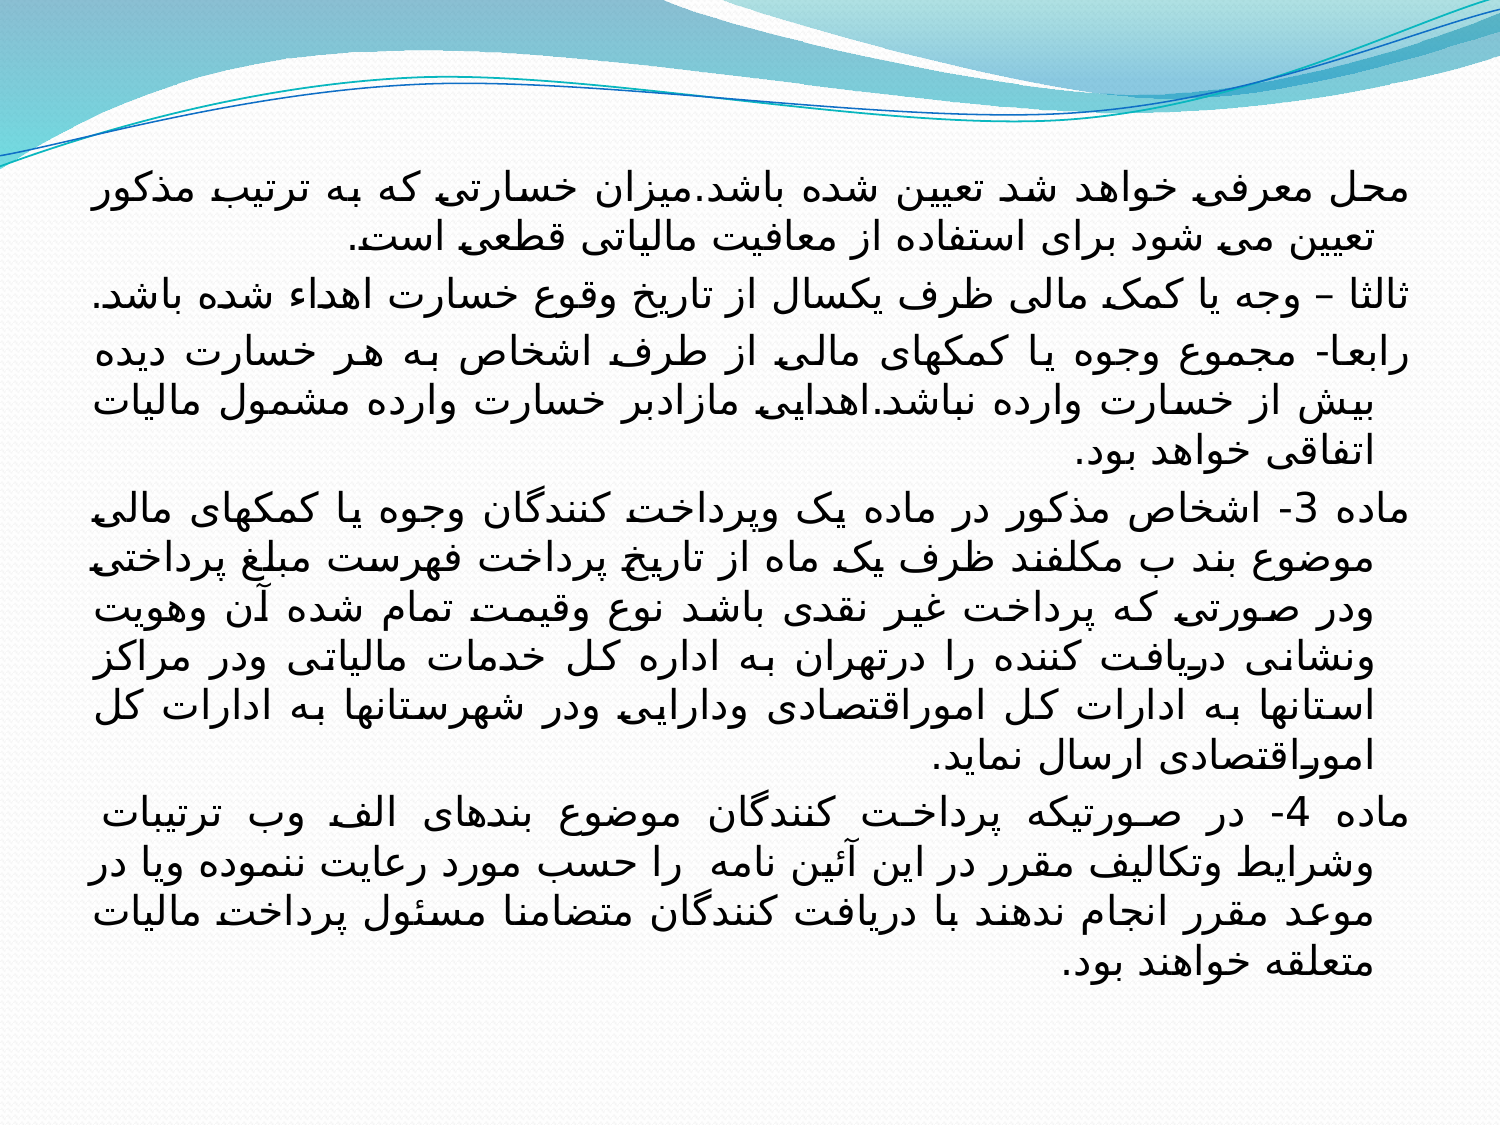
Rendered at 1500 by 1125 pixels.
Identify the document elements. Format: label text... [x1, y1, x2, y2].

list محل معرفی خواهد شد تعیین شده باشد.میزان خسارتی که به ترتیب مذکور تعیین می شود برای استفاده از معافیت مالیاتی قطعی است. ثالثا – وجه یا کمک مالی ظرف یکسال از تاریخ وقوع خسارت اهداء شده باشد. رابعا- مجموع وجوه یا کمکهای مالی از طرف اشخاص به هر خسارت دیده بیش از خسارت وارده نباشد.اهدایی مازادبر خسارت وارده مشمول مالیات اتفاقی خواهد بود. ماده 3- اشخاص مذکور در ماده یک وپرداخت کنندگان وجوه یا کمکهای مالی موضوع بند ب مکلفند ظرف یک ماه از تاریخ پرداخت فهرست مبلغ پرداختی ودر صورتی که پرداخت غیر نقدی باشد نوع وقیمت تمام شده آن وهویت ونشانی دریافت کننده را درتهران به اداره کل خدمات مالیاتی ودر مراکز استانها به ادارات کل اموراقتصادی ودارایی ودر شهرستانها به ادارات کل اموراقتصادی ارسال نماید. ماده 4- در صورتیکه پرداخت کنندگان موضوع بندهای الف وب ترتیبات وشرایط وتکالیف مقرر در این آئین نامه را حسب مورد رعایت ننموده ویا در موعد مقرر انجام ندهند با دریافت کنندگان متضامنا مسئول پرداخت مالیات متعلقه خواهند بود. [75, 152, 1425, 1038]
